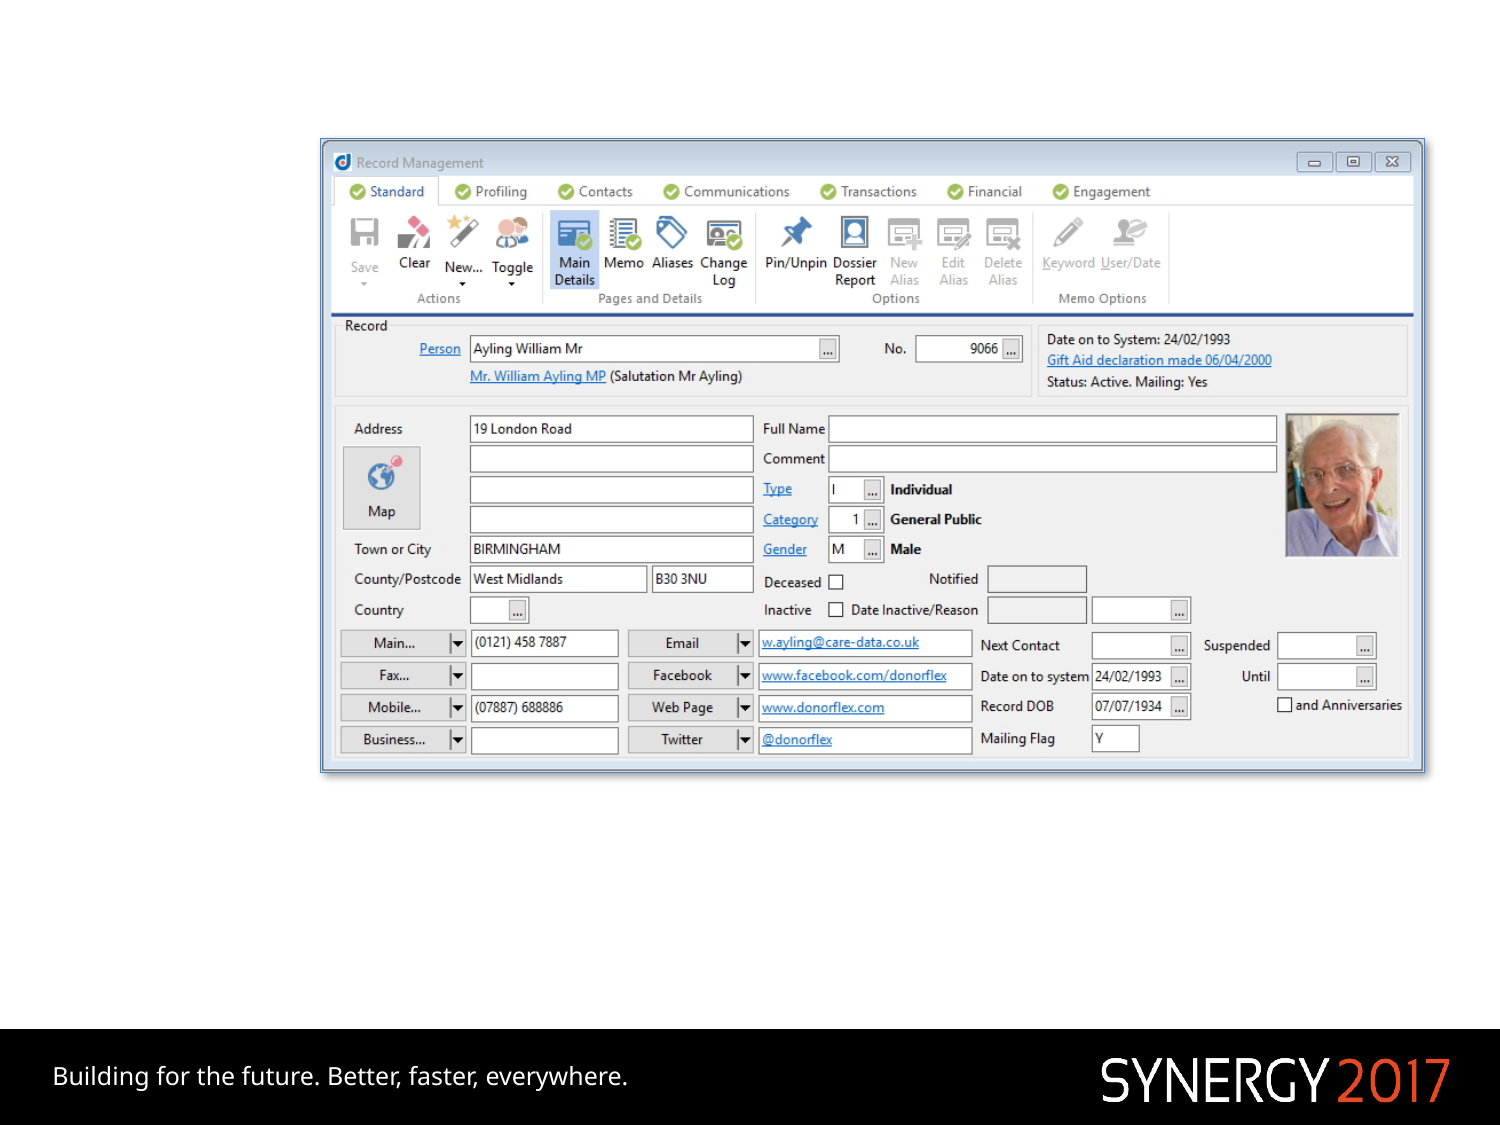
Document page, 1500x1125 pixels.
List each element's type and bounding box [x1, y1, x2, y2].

picture [319, 138, 1426, 774]
picture [1087, 1042, 1463, 1118]
